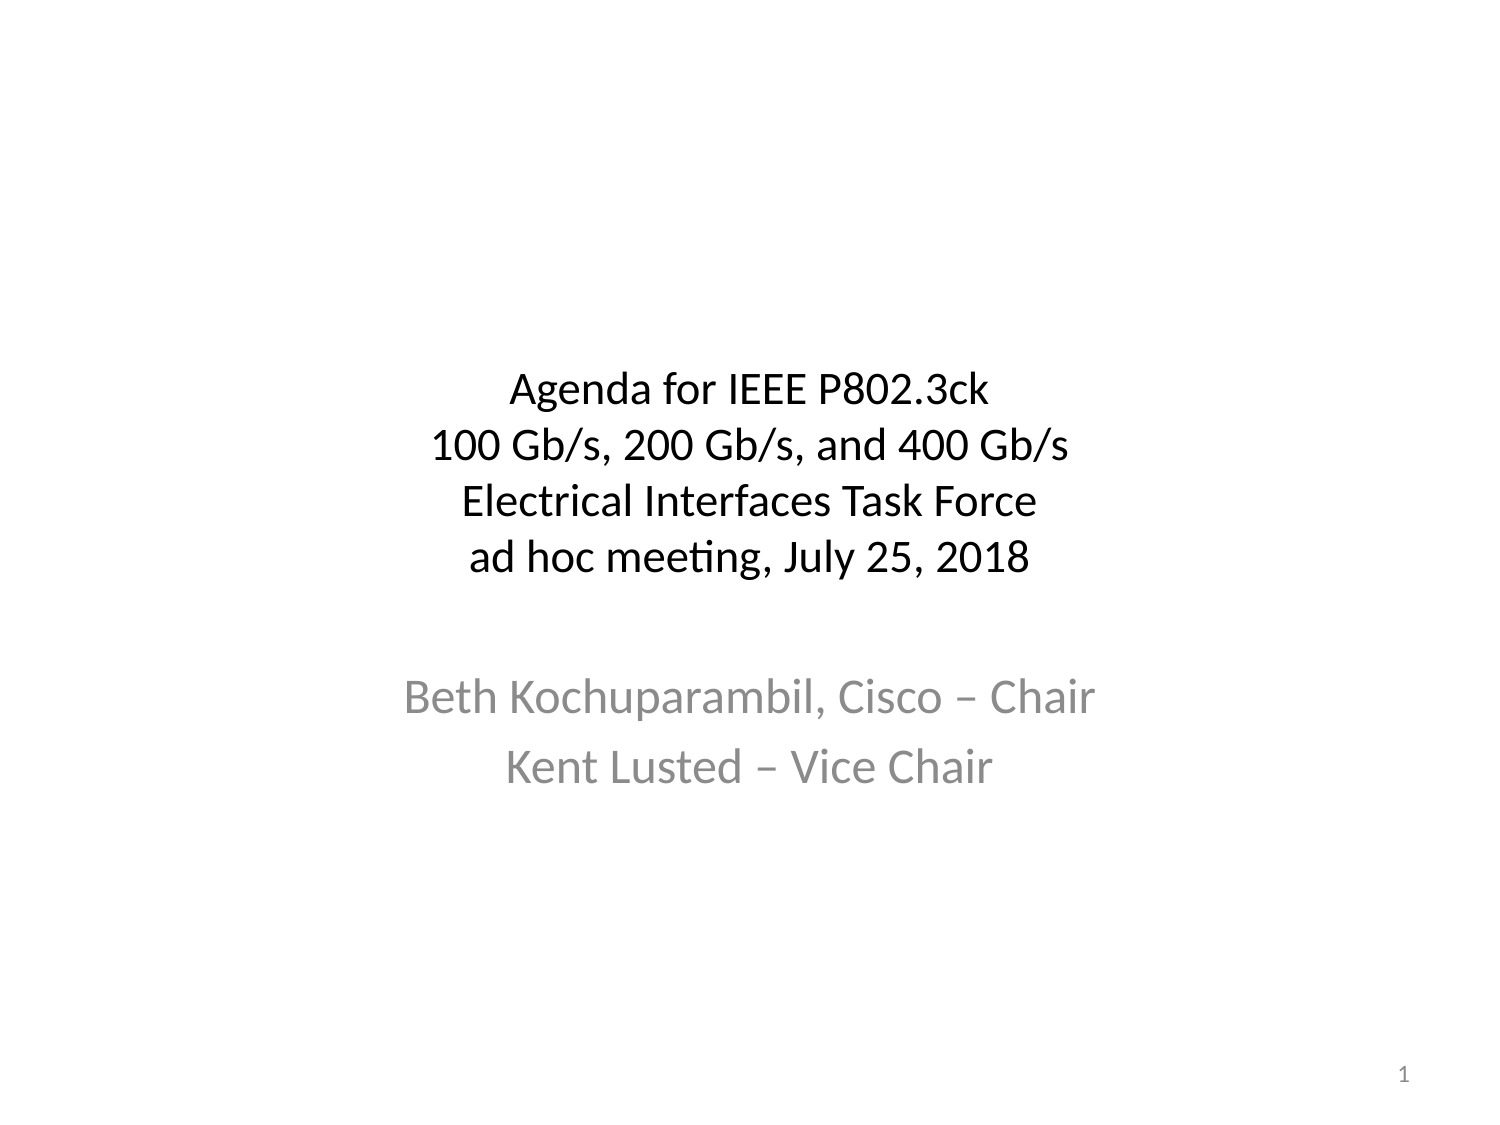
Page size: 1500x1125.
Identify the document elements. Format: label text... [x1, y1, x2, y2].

slide_number 1 [1074, 1042, 1425, 1103]
subtitle Beth Kochuparambil, Cisco – Chair Kent Lusted – Vice Chair [131, 656, 1369, 1069]
title Agenda for IEEE P802.3ck 100 Gb/s, 200 Gb/s, and 400 Gb/s Electrical Interfaces Task Force ad hoc meeting, July 25, 2018 [112, 349, 1388, 591]
